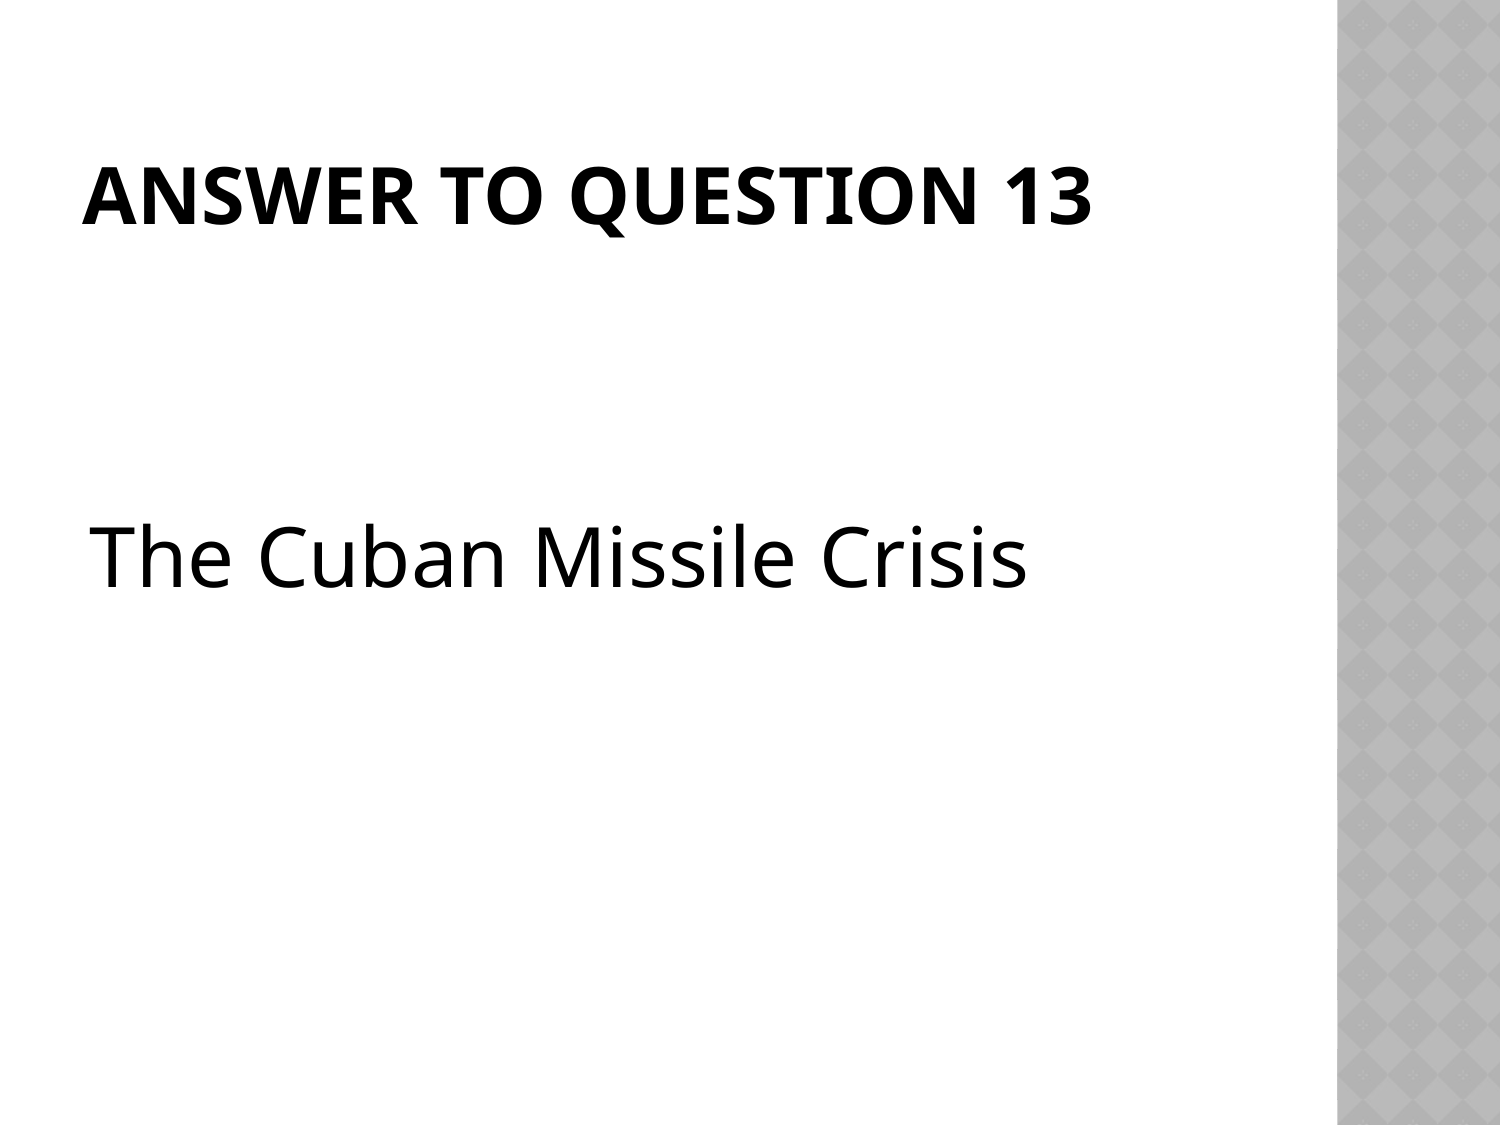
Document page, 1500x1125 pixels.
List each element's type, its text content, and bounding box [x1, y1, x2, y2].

list The Cuban Missile Crisis [75, 264, 1263, 1059]
title Answer to Question 13 [75, 52, 1263, 240]
